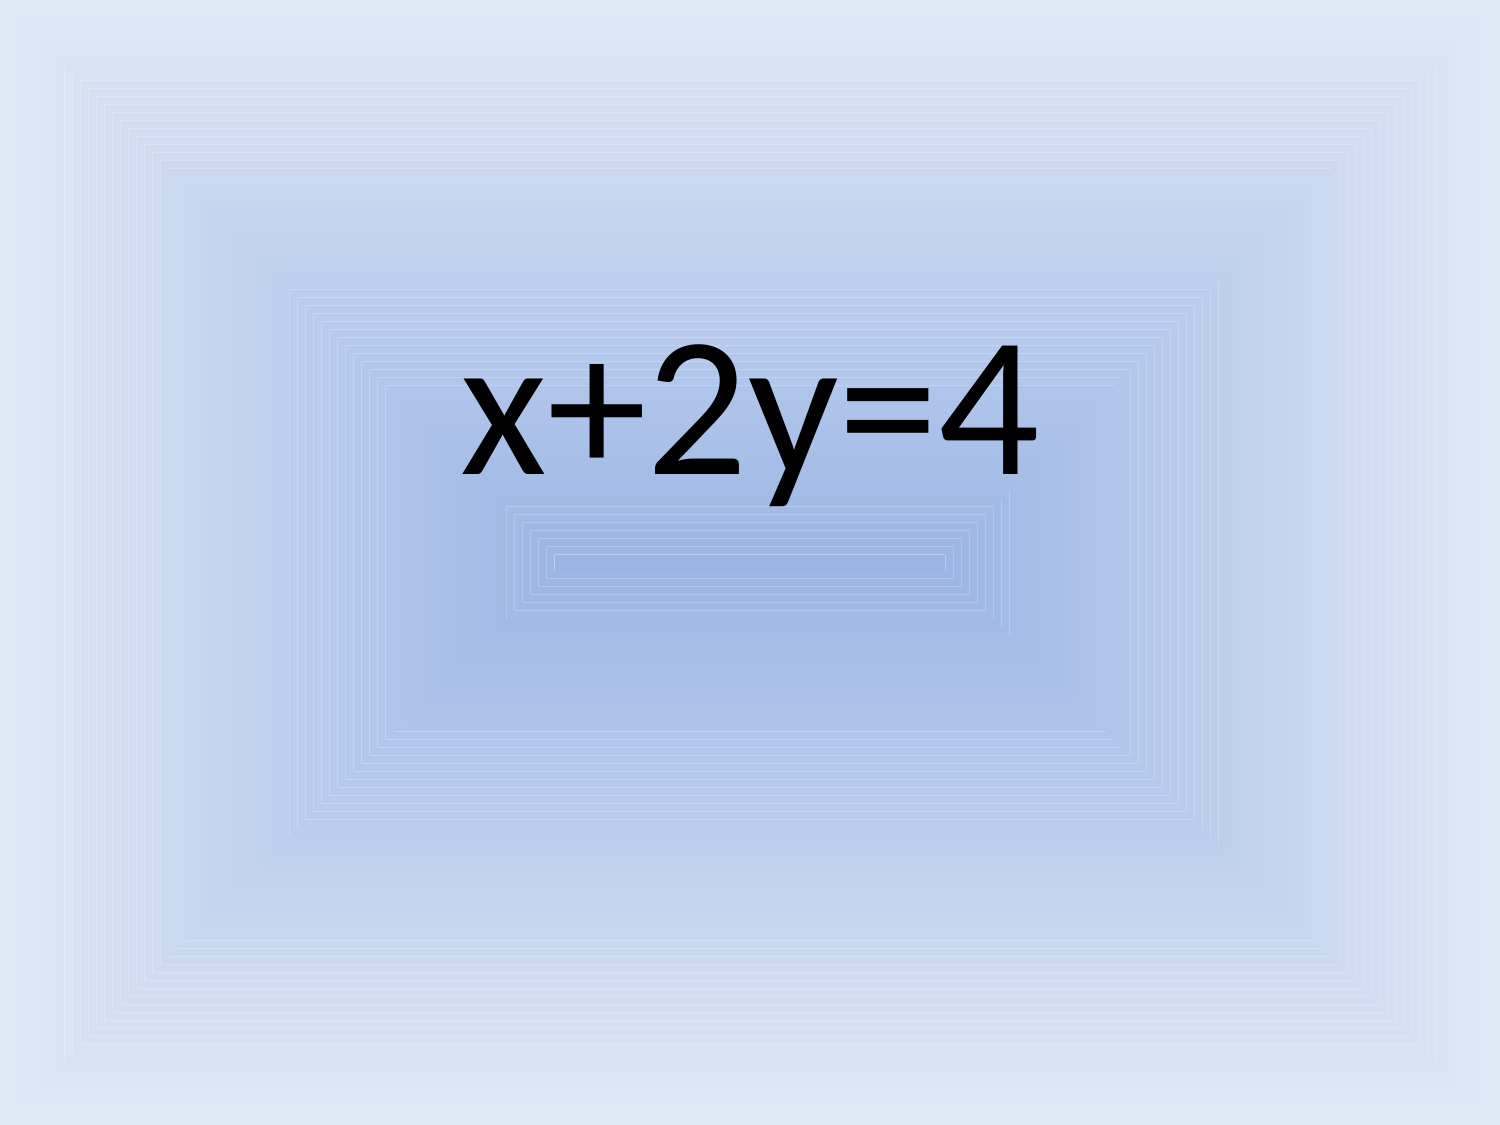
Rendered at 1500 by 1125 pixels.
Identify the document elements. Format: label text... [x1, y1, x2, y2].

title x+2y=4 [75, 45, 1425, 985]
